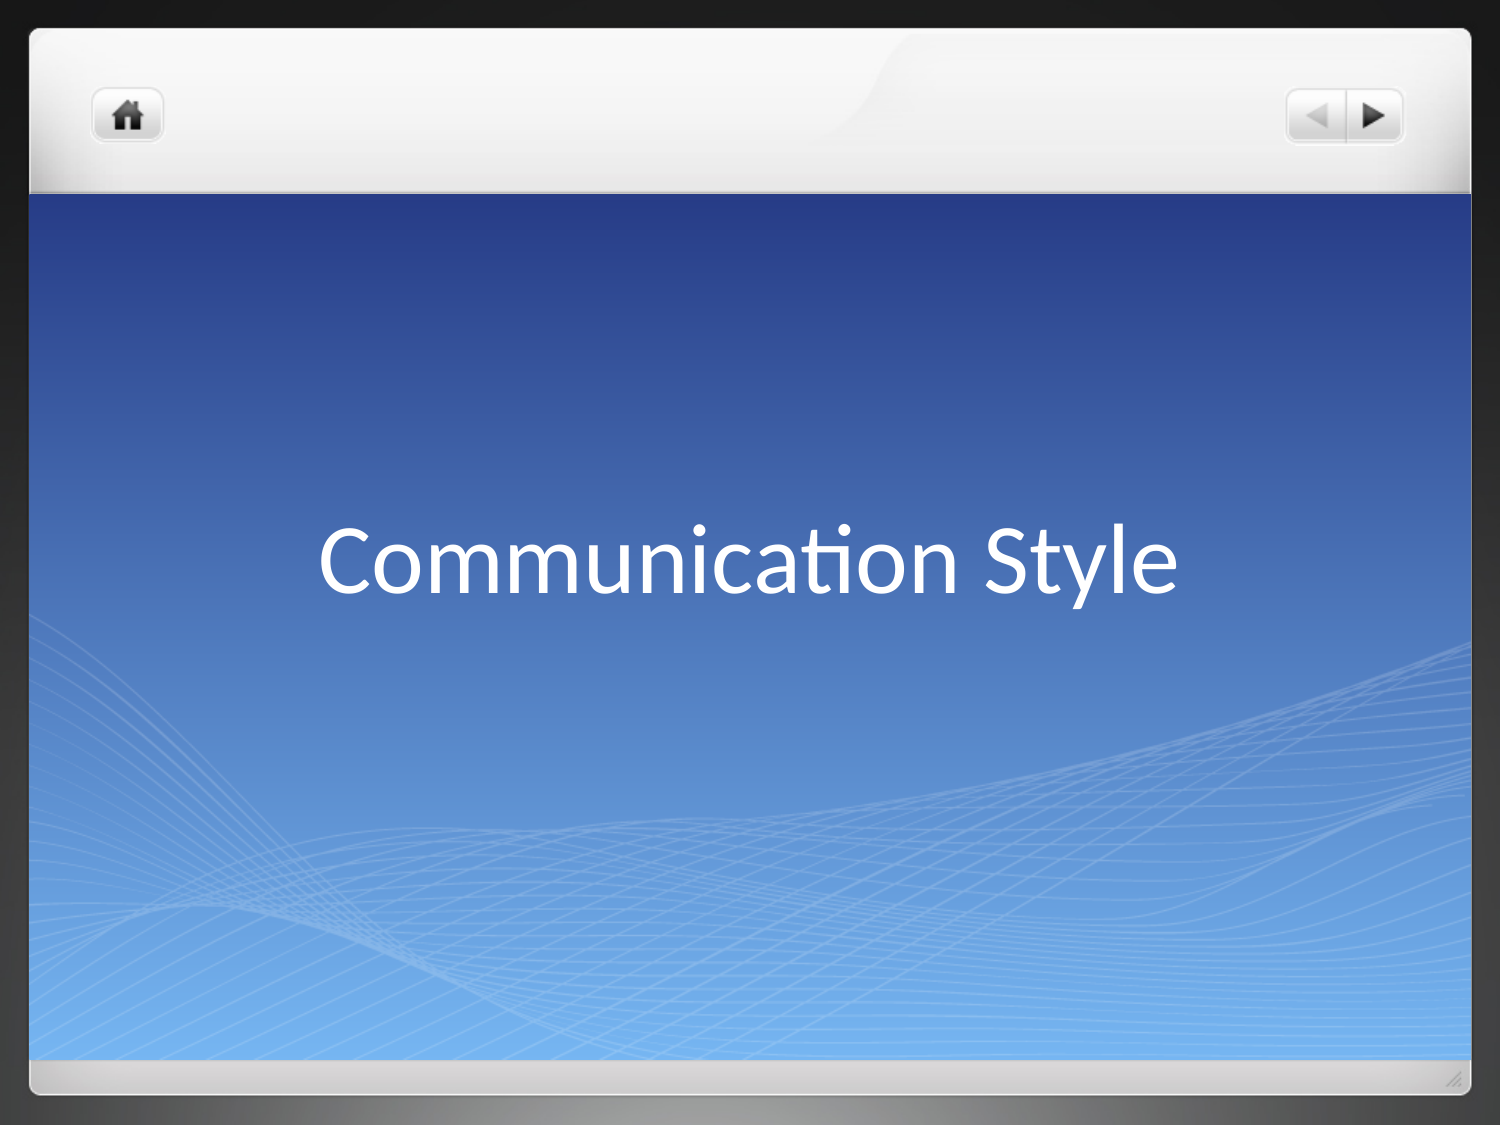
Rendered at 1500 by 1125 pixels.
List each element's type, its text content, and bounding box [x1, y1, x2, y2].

picture [0, 0, 1500, 1125]
title Communication Style [68, 355, 1432, 622]
